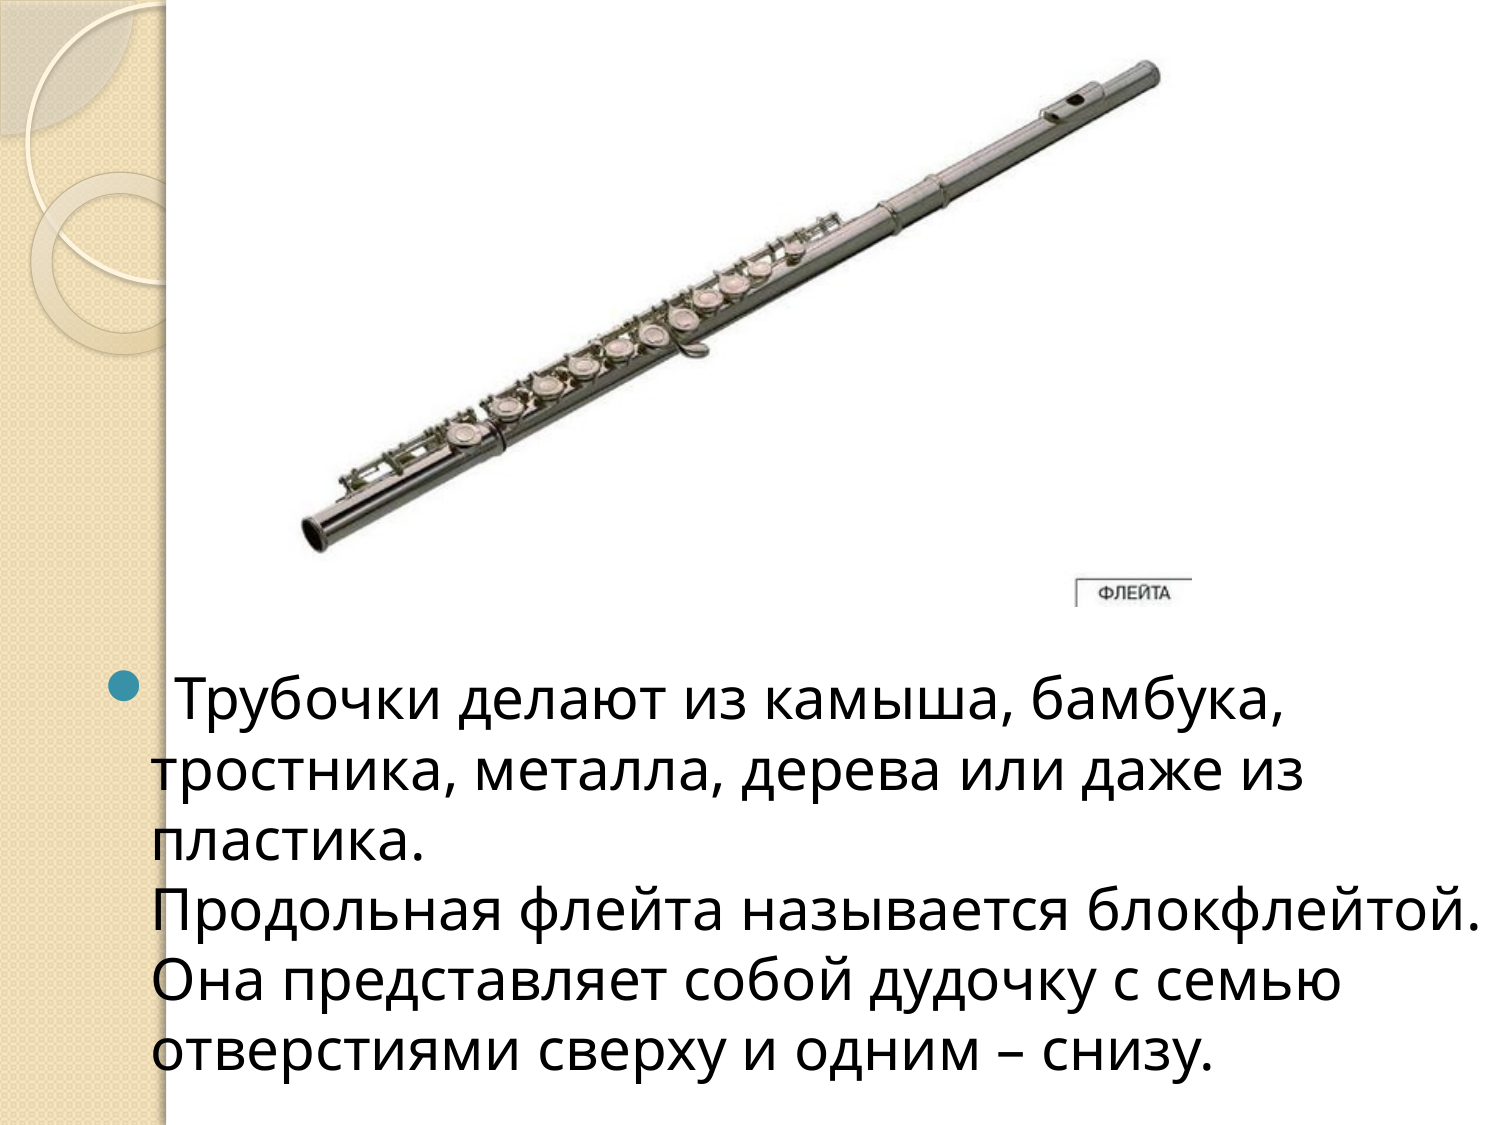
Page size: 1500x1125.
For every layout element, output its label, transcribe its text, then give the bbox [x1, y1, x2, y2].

list Трубочки делают из камыша, бамбука, тростника, металла, дерева или даже из пластика. Продольная флейта называется блокфлейтой. Она представляет собой дудочку с семью отверстиями сверху и одним – снизу. [75, 645, 1500, 1125]
picture [253, 0, 1192, 607]
